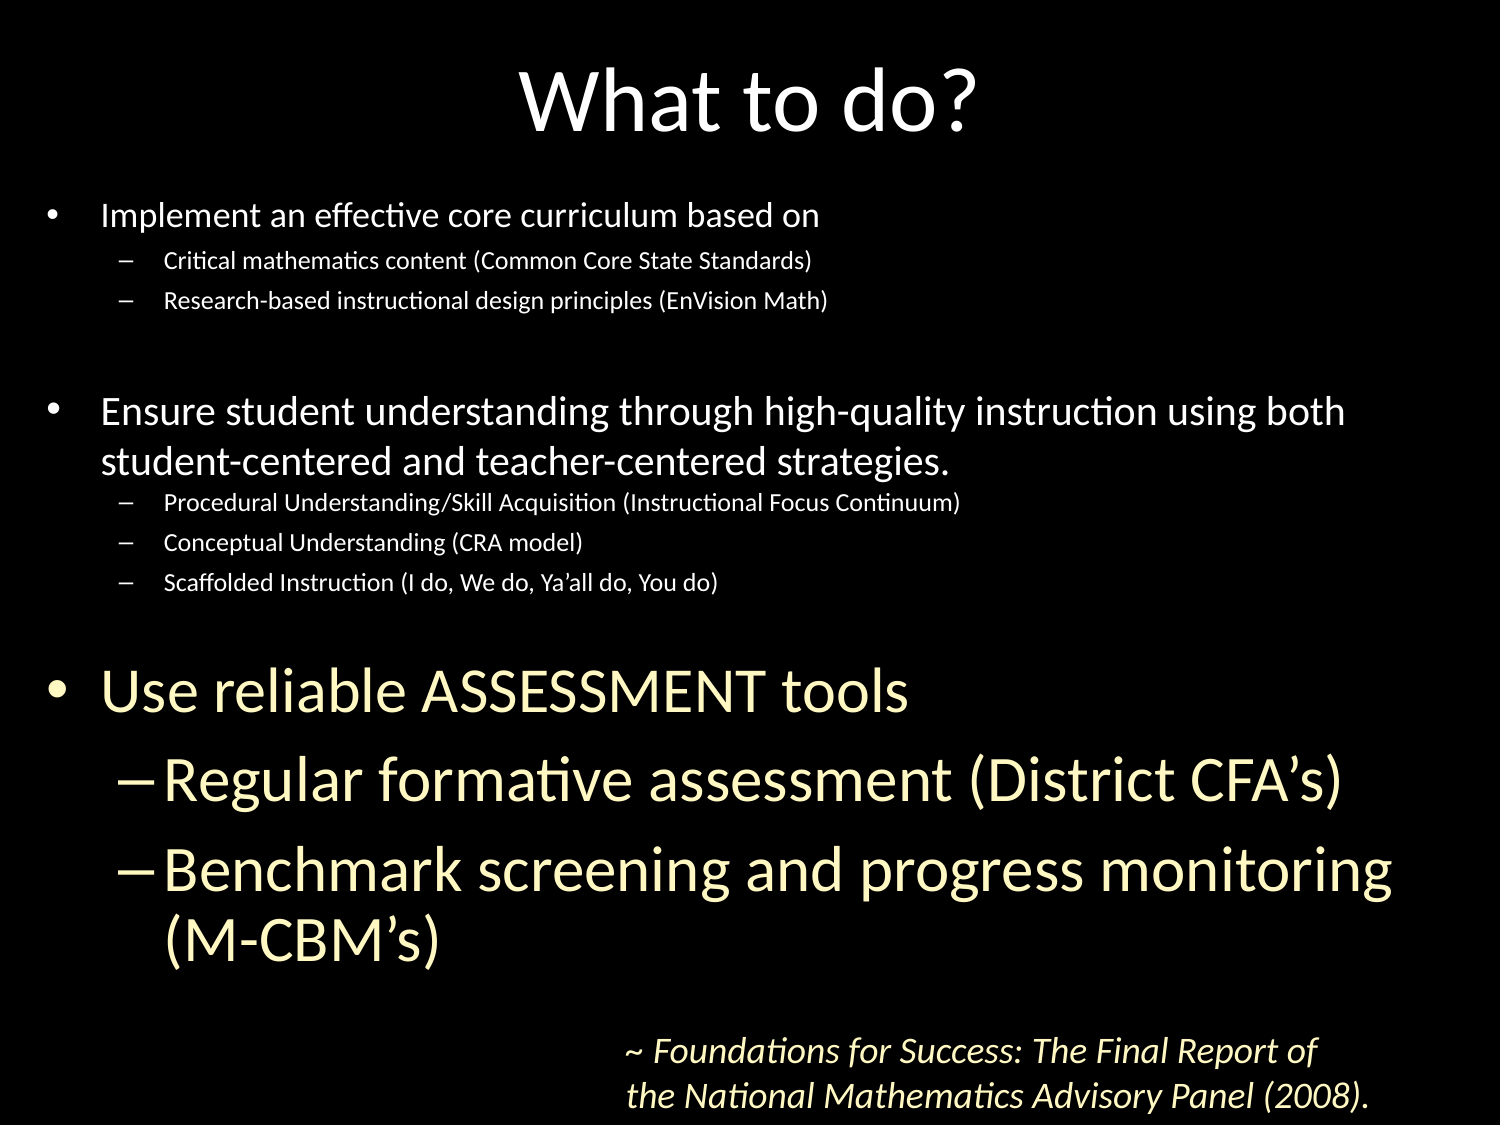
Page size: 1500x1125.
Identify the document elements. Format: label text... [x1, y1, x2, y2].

list Implement an effective core curriculum based on Critical mathematics content (Common Core State Standards) Research-based instructional design principles (EnVision Math) Ensure student understanding through high-quality instruction using both student-centered and teacher-centered strategies. Procedural Understanding/Skill Acquisition (Instructional Focus Continuum) Conceptual Understanding (CRA model) Scaffolded Instruction (I do, We do, Ya’all do, You do) Use reliable ASSESSMENT tools Regular formative assessment (District CFA’s) Benchmark screening and progress monitoring (M-CBM’s) [31, 189, 1466, 993]
title What to do? [75, 0, 1425, 189]
text_box ~ Foundations for Success: The Final Report of the National Mathematics Advisory Panel (2008). [610, 1018, 1466, 1124]
